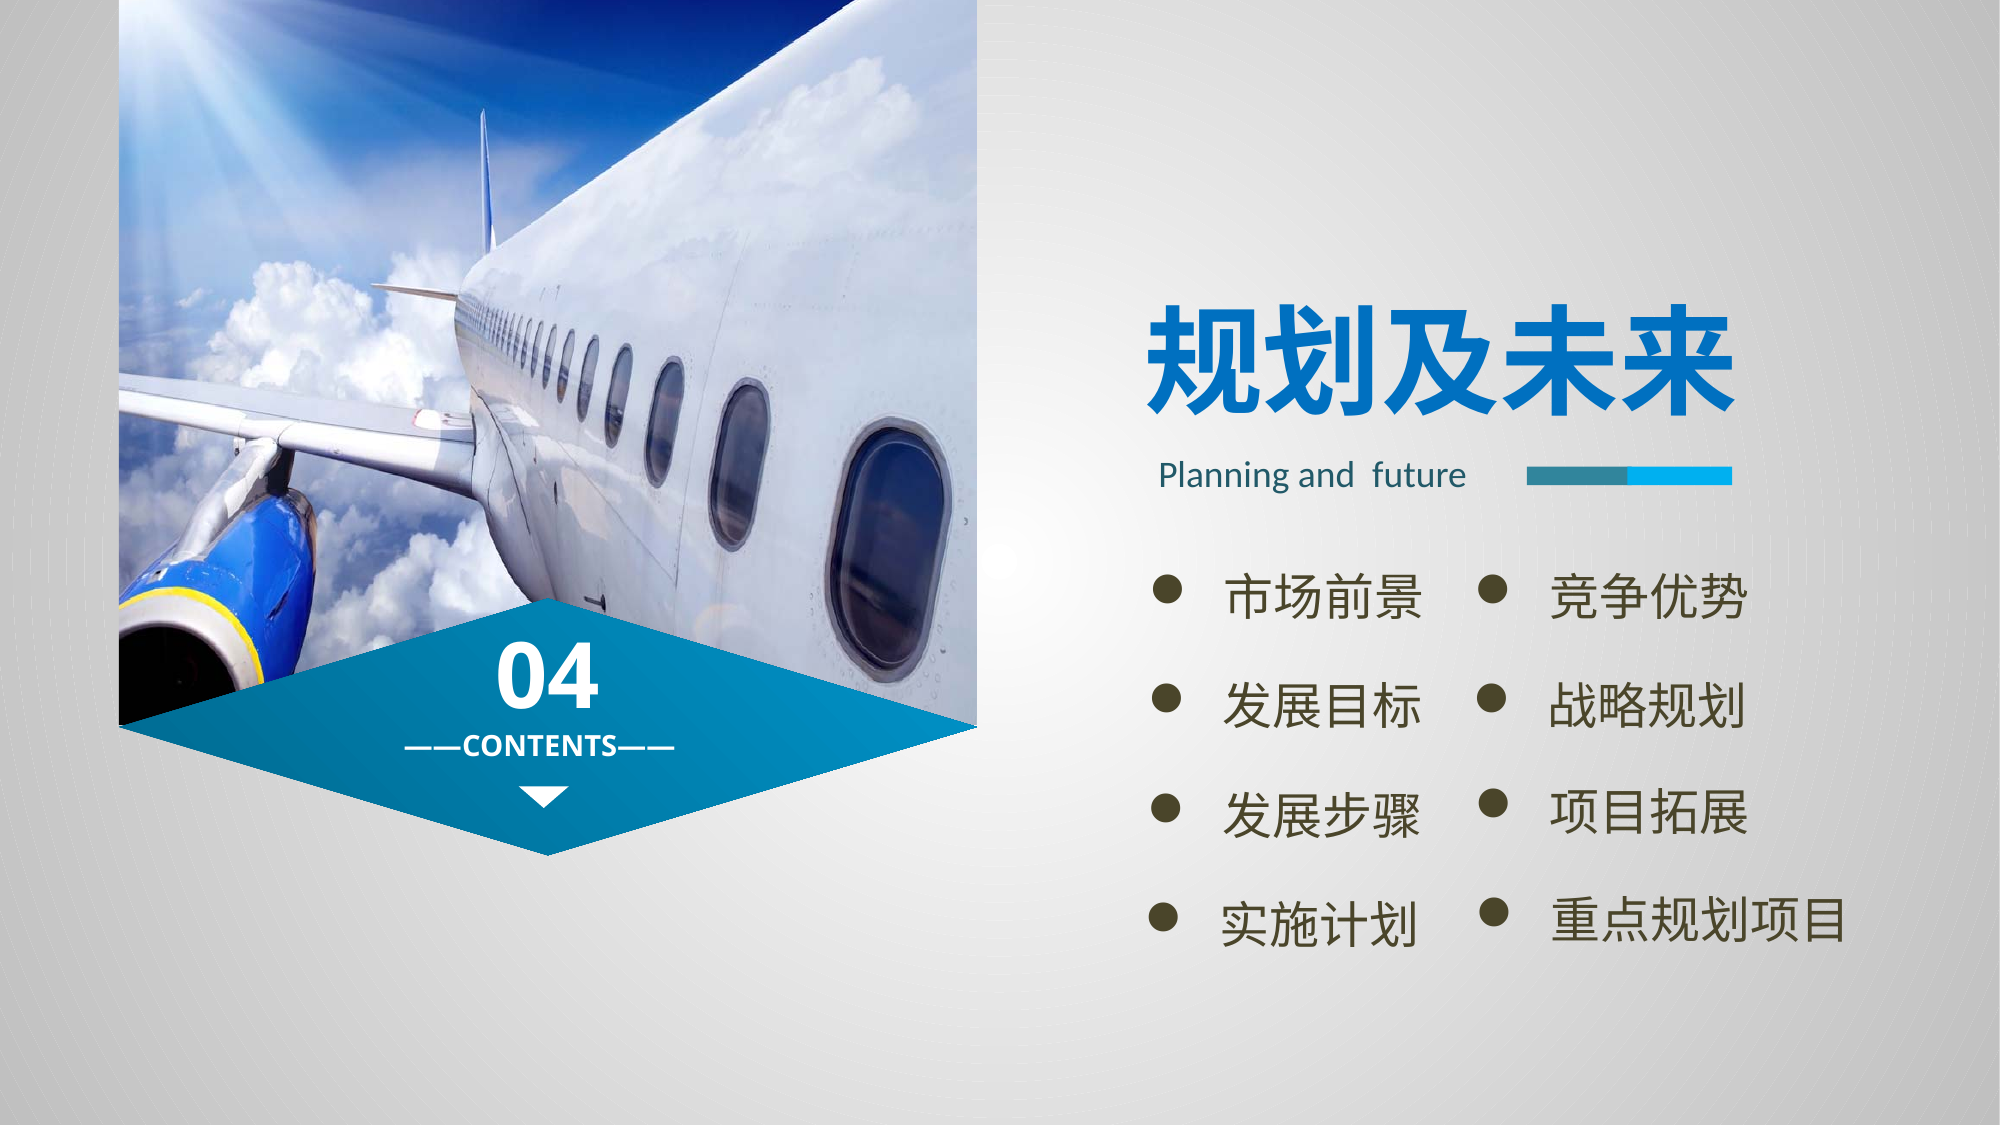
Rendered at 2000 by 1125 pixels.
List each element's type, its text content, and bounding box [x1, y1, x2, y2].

text_box 重点规划项目 [1460, 880, 1909, 956]
text_box 项目拓展 [1459, 772, 1815, 848]
text_box 发展步骤 [1132, 777, 1487, 853]
text_box 战略规划 [1458, 667, 1763, 743]
text_box 市场前景 [1134, 557, 1439, 633]
text_box Planning and future [1143, 442, 1483, 503]
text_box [118, 598, 978, 856]
text_box [117, 0, 979, 599]
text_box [1526, 466, 1733, 486]
text_box 发展目标 [1133, 667, 1438, 743]
text_box 实施计划 [1129, 885, 1485, 961]
text_box 规划及未来 [1097, 278, 1785, 437]
text_box 竞争优势 [1459, 557, 1765, 633]
